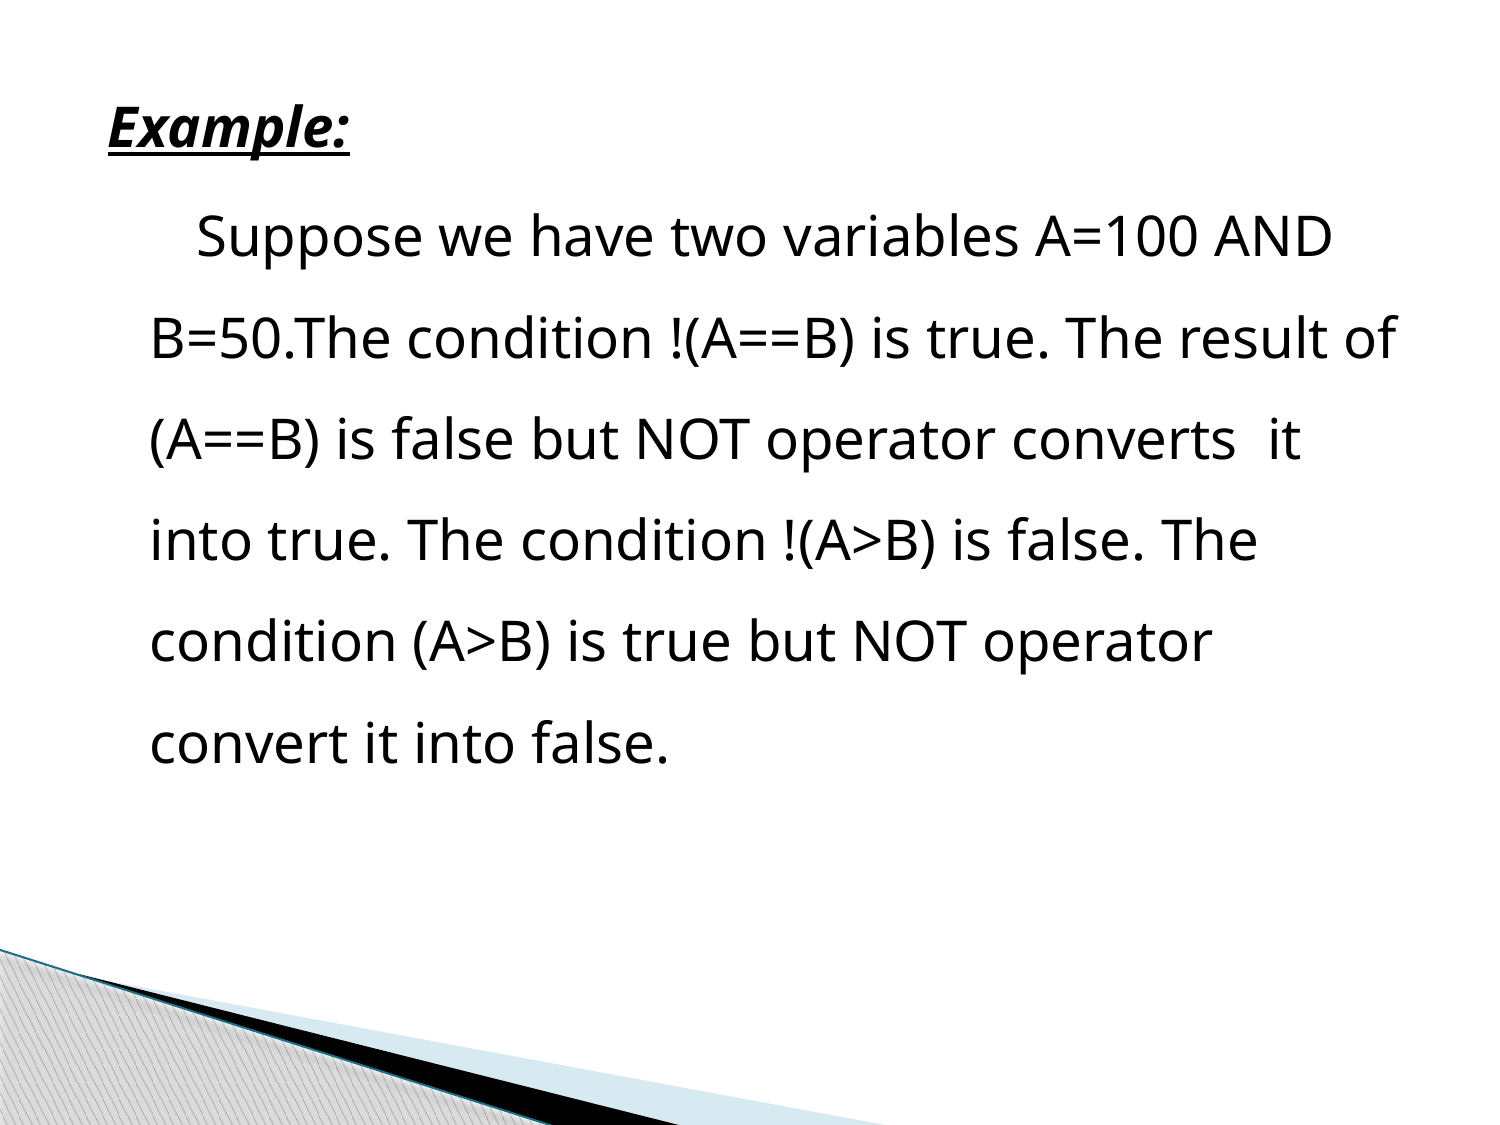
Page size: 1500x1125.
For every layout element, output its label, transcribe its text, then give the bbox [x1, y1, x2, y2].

list Example: Suppose we have two variables A=100 AND B=50.The condition !(A==B) is true. The result of (A==B) is false but NOT operator converts it into true. The condition !(A>B) is false. The condition (A>B) is true but NOT operator convert it into false. [75, 50, 1425, 986]
